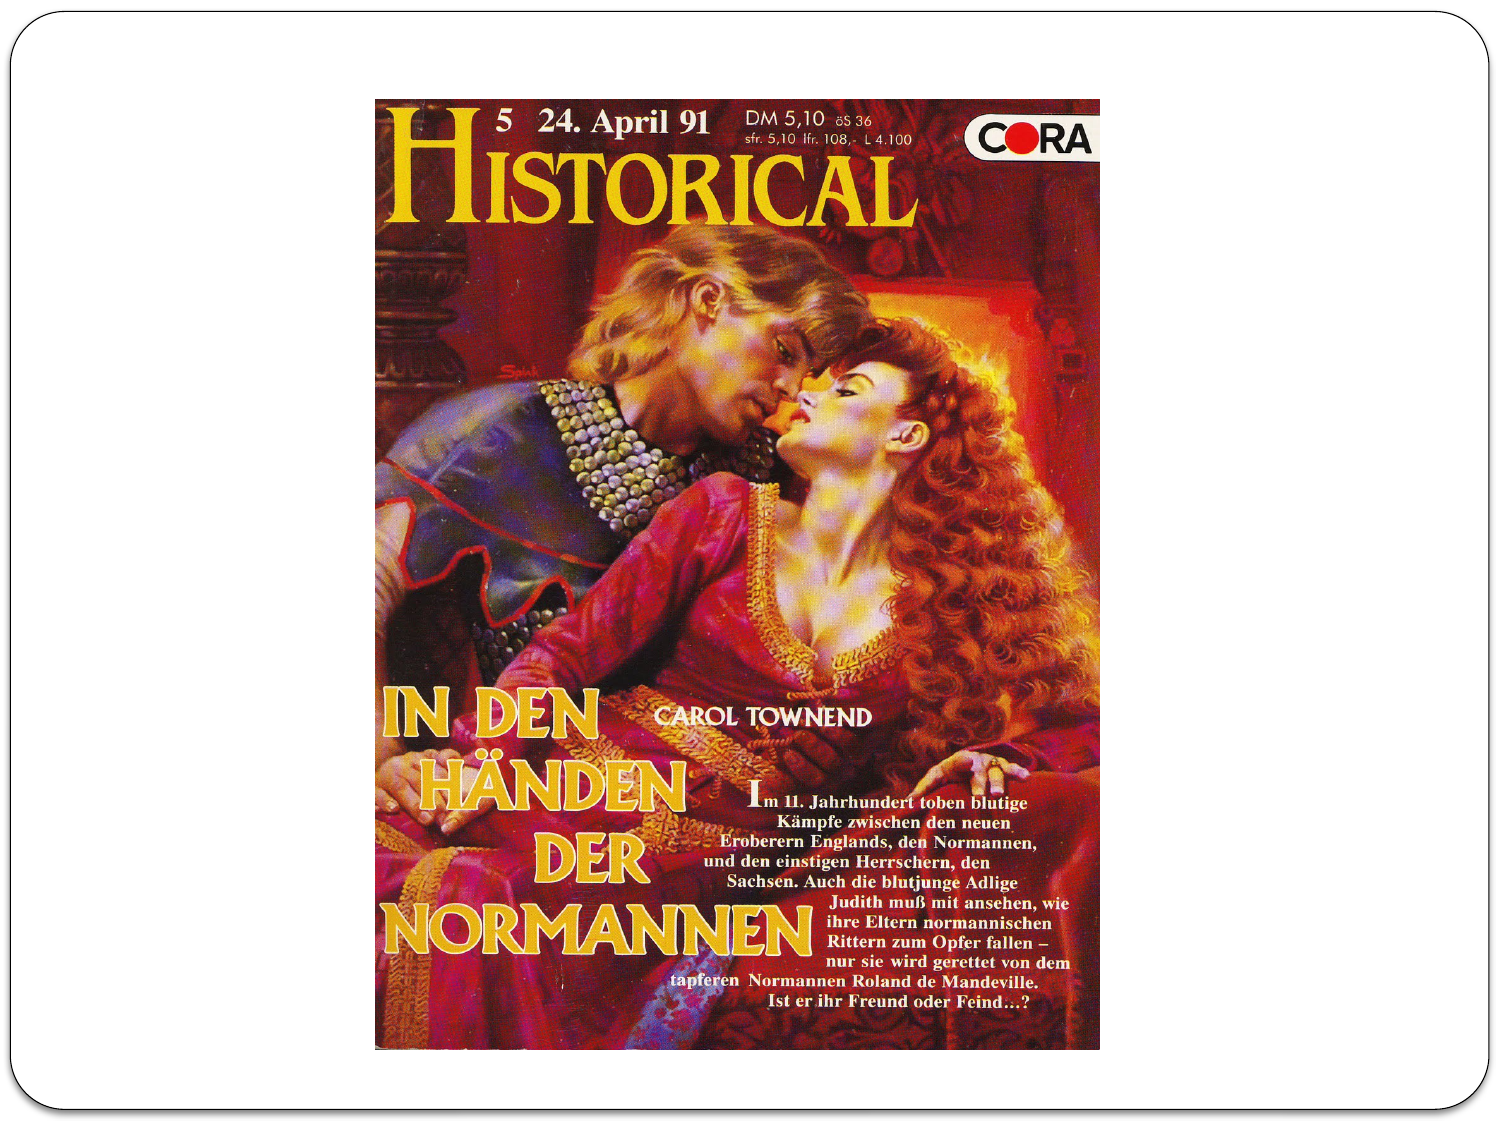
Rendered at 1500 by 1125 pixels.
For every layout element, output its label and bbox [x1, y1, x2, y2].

picture [374, 99, 1101, 1051]
